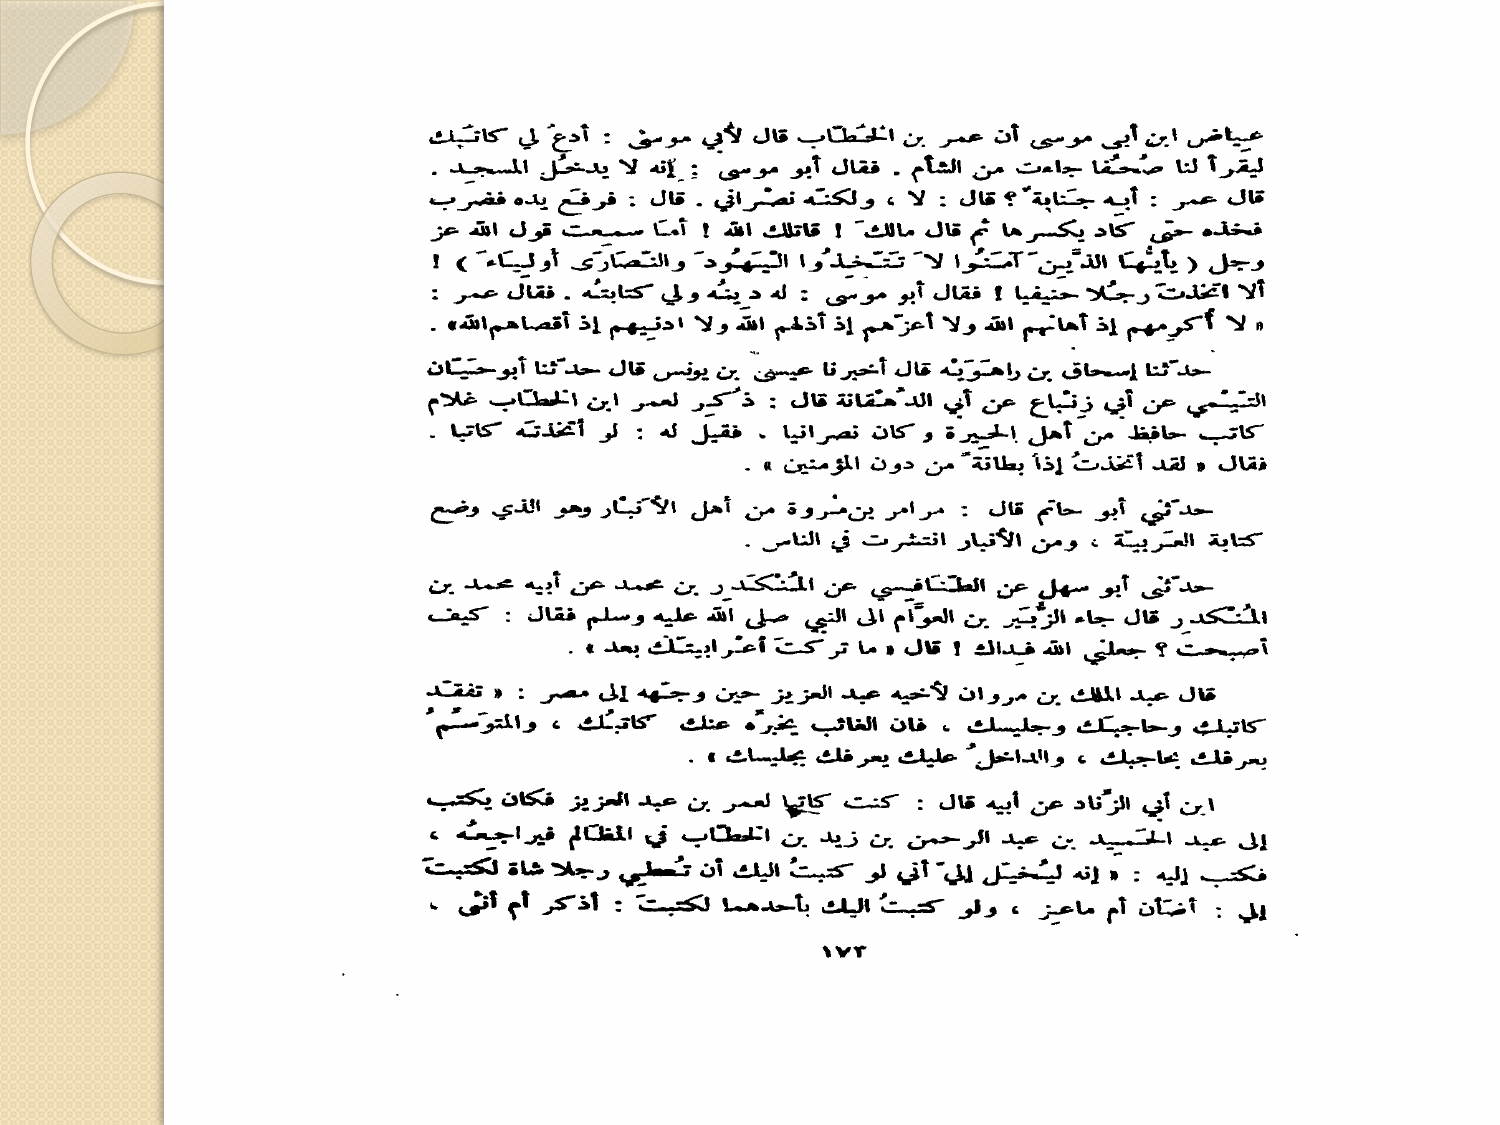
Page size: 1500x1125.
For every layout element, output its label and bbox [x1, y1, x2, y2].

list [163, 0, 1500, 1125]
